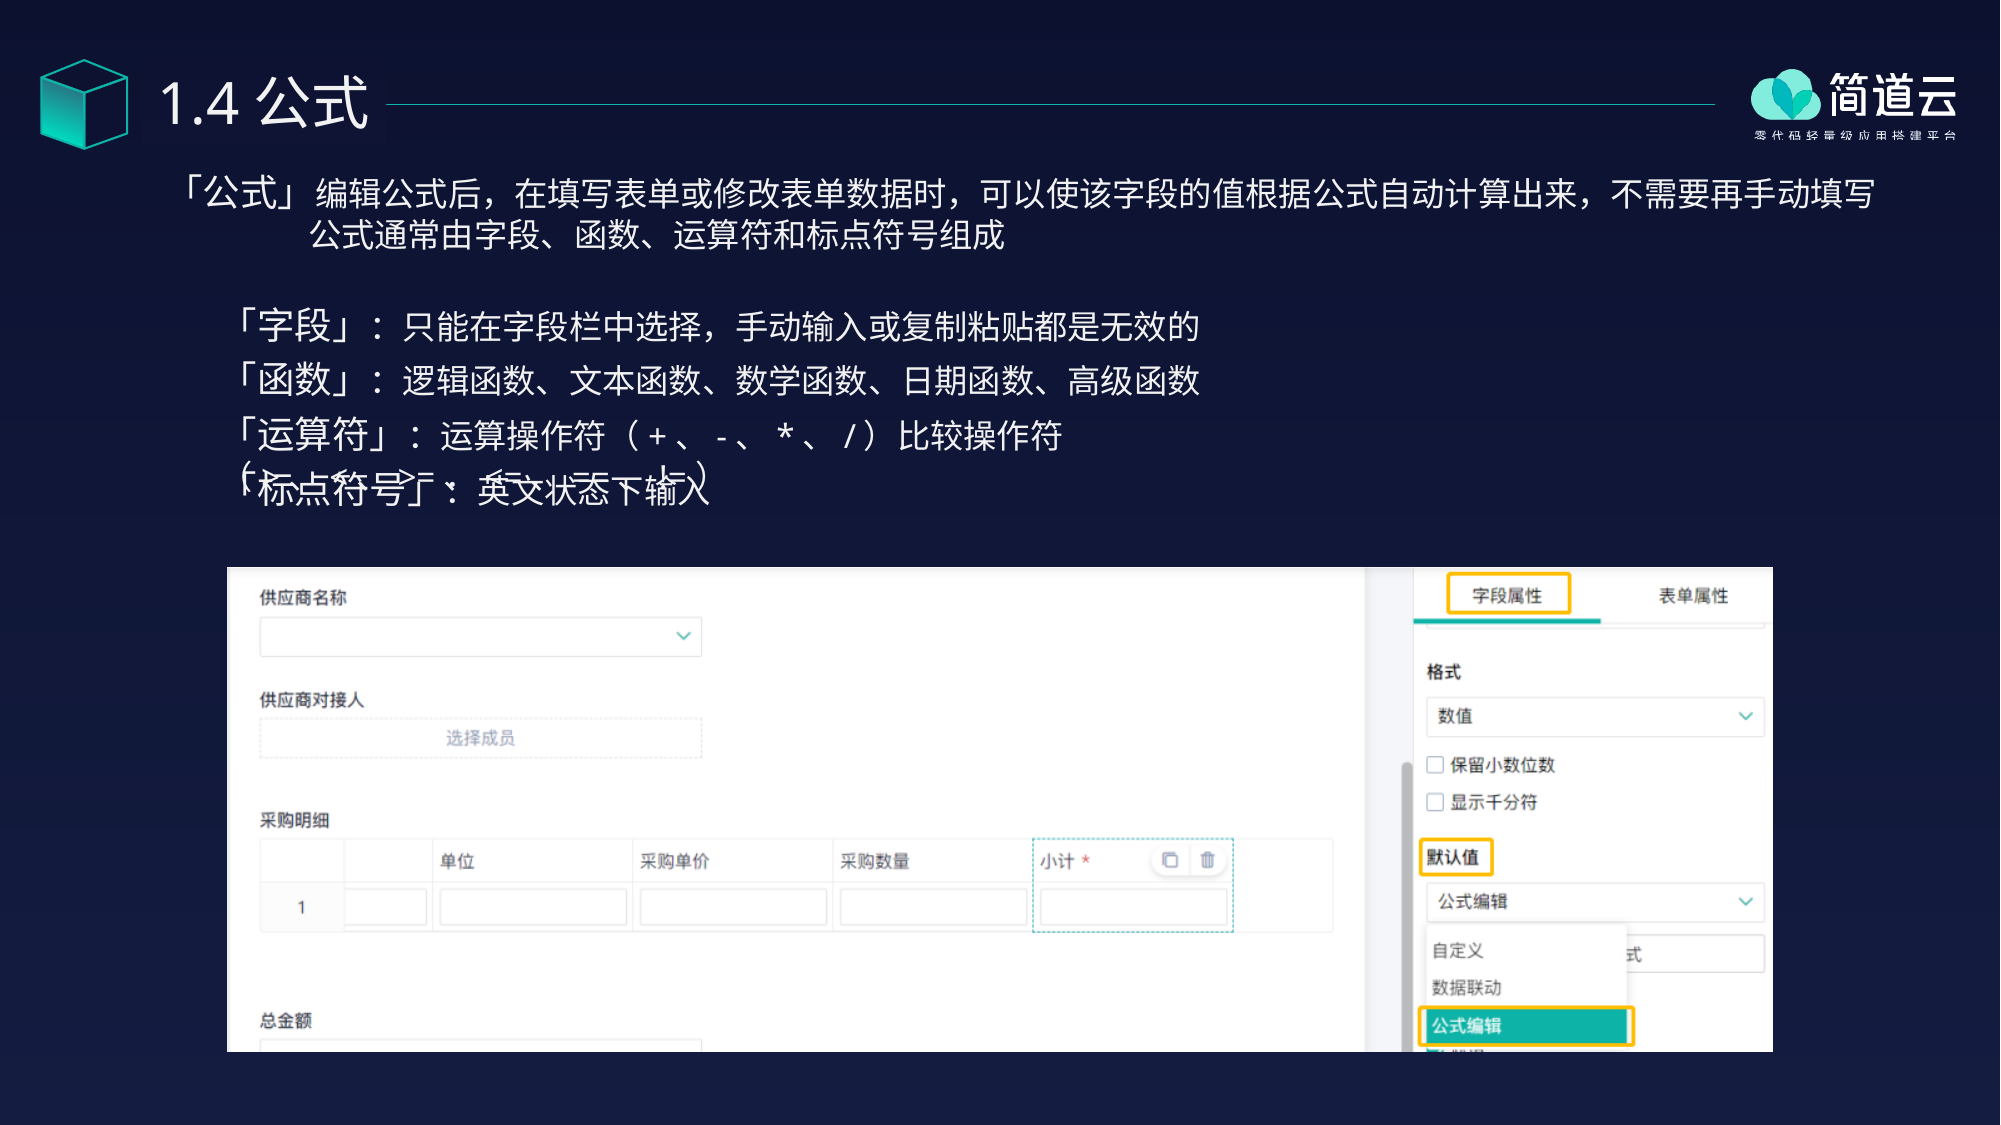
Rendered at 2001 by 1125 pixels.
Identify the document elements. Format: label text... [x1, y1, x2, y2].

text_box 「公式」编辑公式后，在填写表单或修改表单数据时，可以使该字段的值根据公式自动计算出来，不需要再手动填写 公式通常由字段、函数、运算符和标点符号组成 [150, 161, 1913, 262]
text_box 「字段」：只能在字段栏中选择，手动输入或复制粘贴都是无效的 [205, 294, 1431, 354]
picture [227, 567, 1773, 1052]
text_box 「运算符」：运算操作符（+、-、*、/）比较操作符（>、<、>=、<=、==、!=） [205, 403, 1506, 504]
text_box 「标点符号」：英文状态下输入 [205, 458, 1336, 518]
text_box 「函数」：逻辑函数、文本函数、数学函数、日期函数、高级函数 [205, 348, 1428, 403]
text_box 1.4公式 [142, 58, 387, 144]
